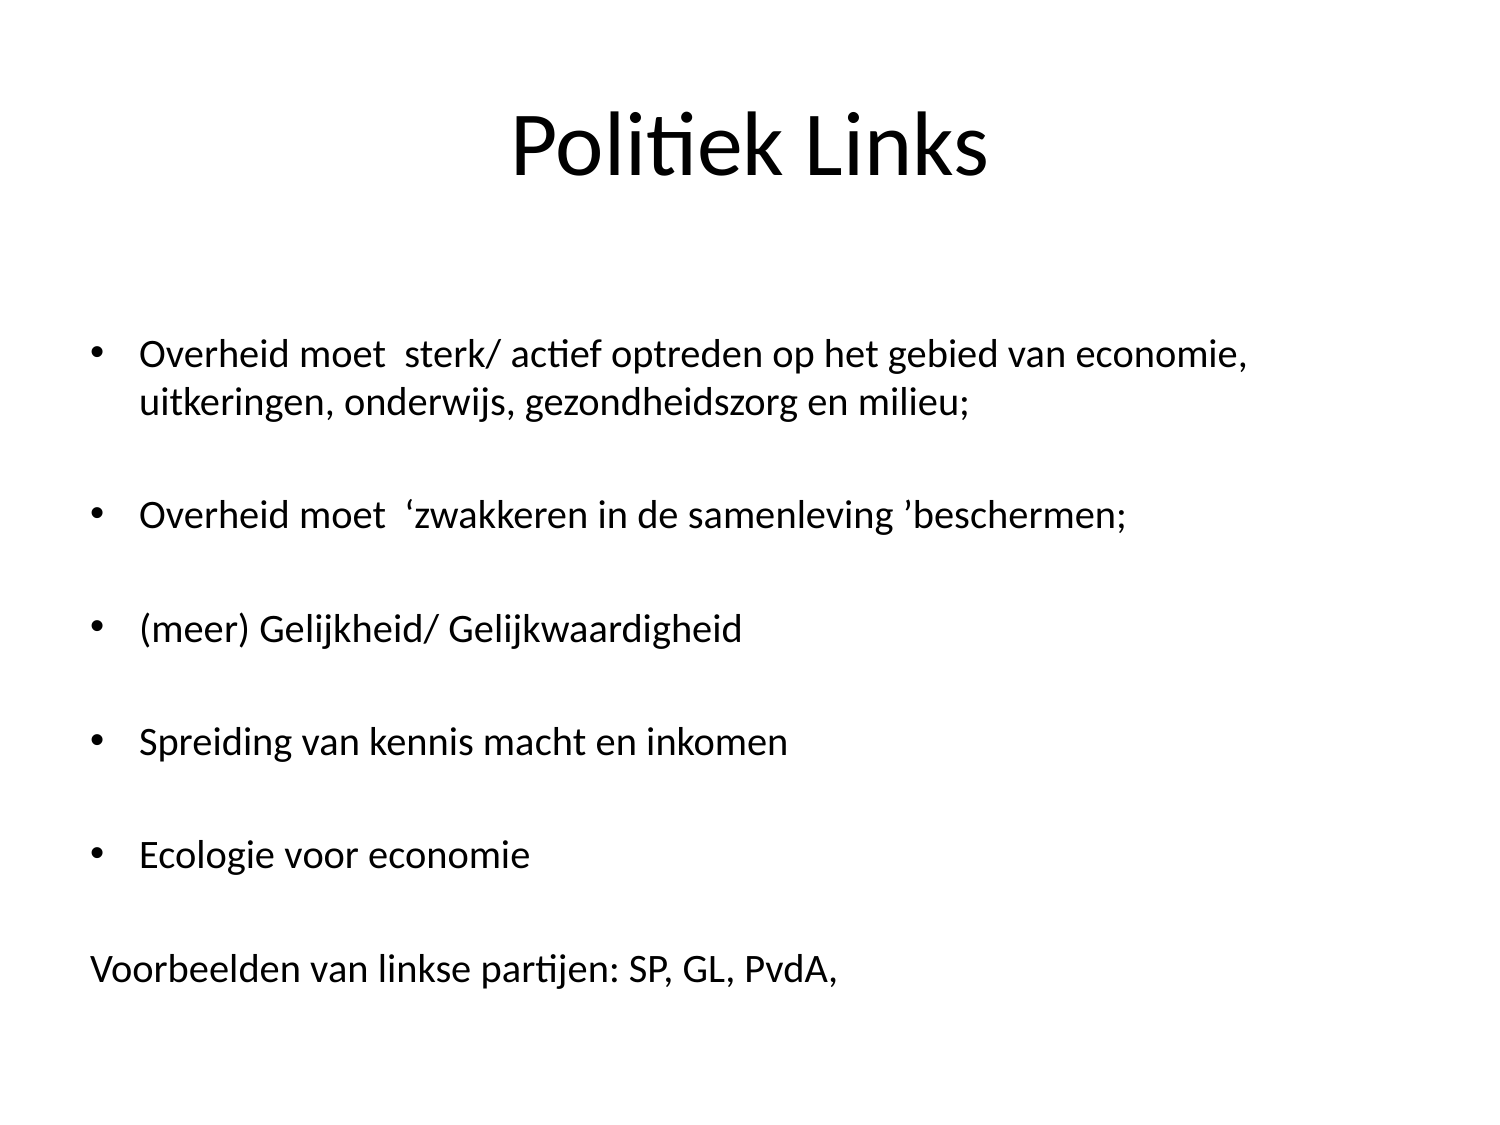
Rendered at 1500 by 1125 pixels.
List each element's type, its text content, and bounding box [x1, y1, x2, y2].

list Overheid moet sterk/ actief optreden op het gebied van economie, uitkeringen, onderwijs, gezondheidszorg en milieu; Overheid moet ‘zwakkeren in de samenleving ’beschermen; (meer) Gelijkheid/ Gelijkwaardigheid Spreiding van kennis macht en inkomen Ecologie voor economie Voorbeelden van linkse partijen: SP, GL, PvdA, [75, 262, 1425, 1005]
title Politiek Links [75, 45, 1425, 233]
